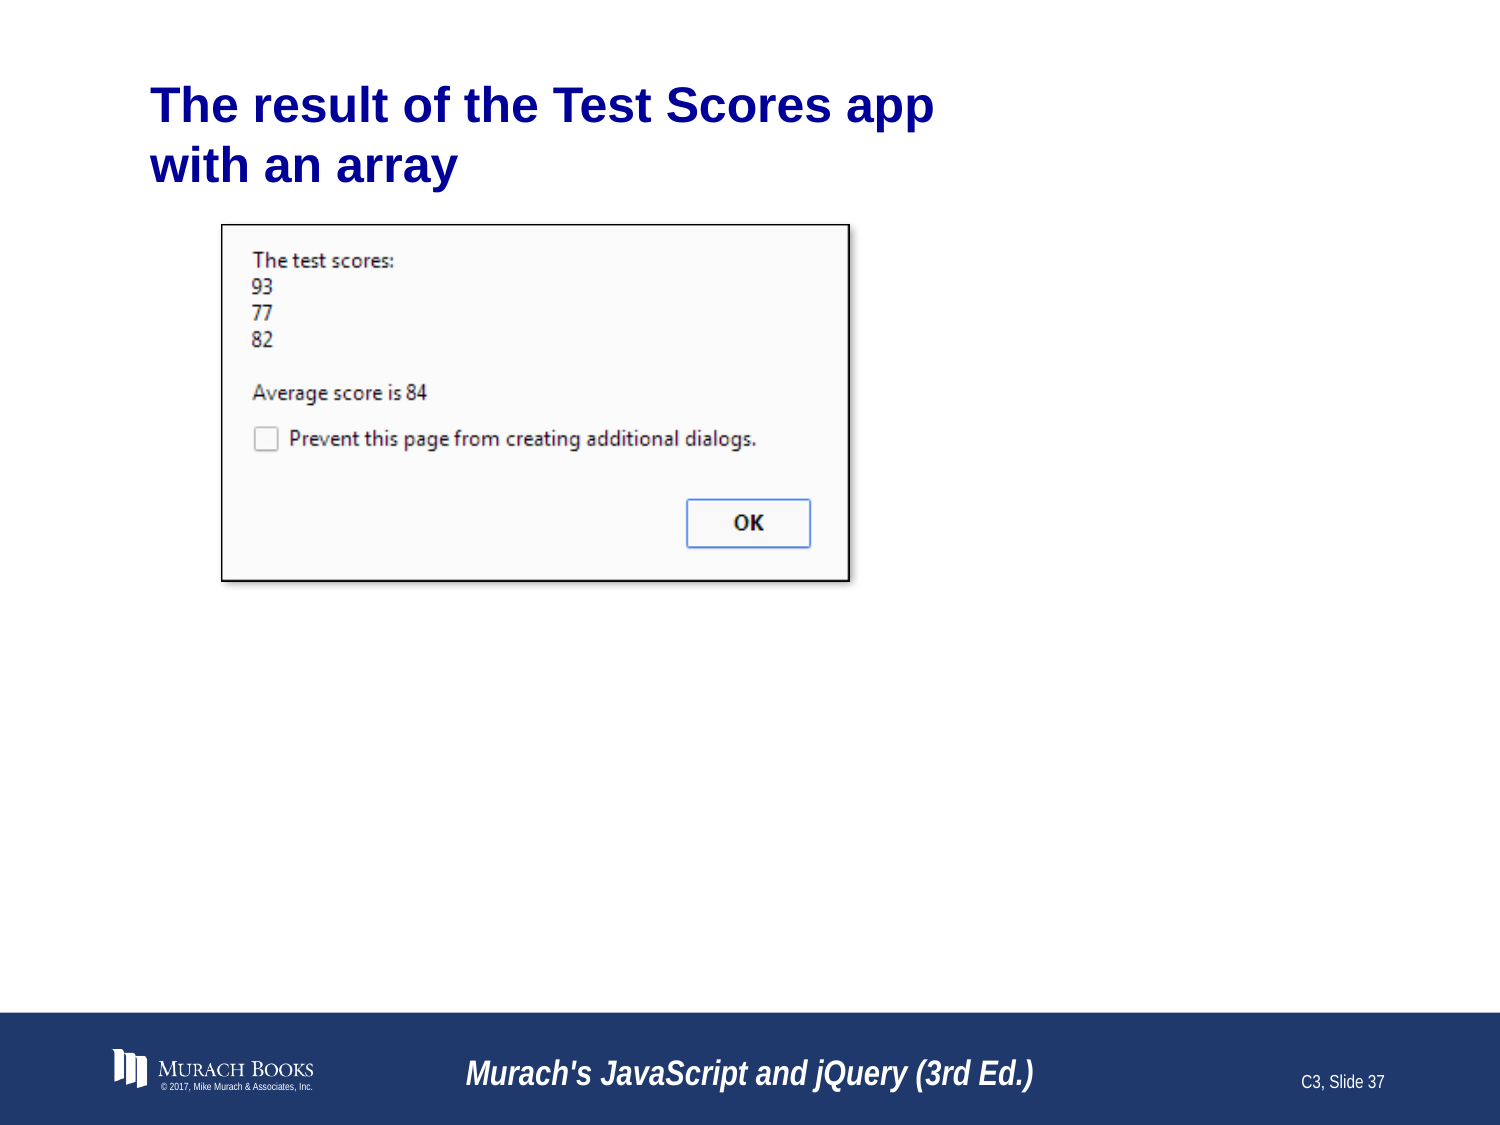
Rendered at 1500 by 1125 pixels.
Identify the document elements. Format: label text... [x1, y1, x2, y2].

slide_number C3, Slide 37 [1087, 1025, 1400, 1100]
footer © 2017, Mike Murach & Associates, Inc. [12, 1025, 463, 1100]
title The result of the Test Scores app with an array [150, 102, 1350, 164]
picture [221, 224, 851, 582]
slide_number Murach's JavaScript and jQuery (3rd Ed.) [463, 1025, 1050, 1100]
